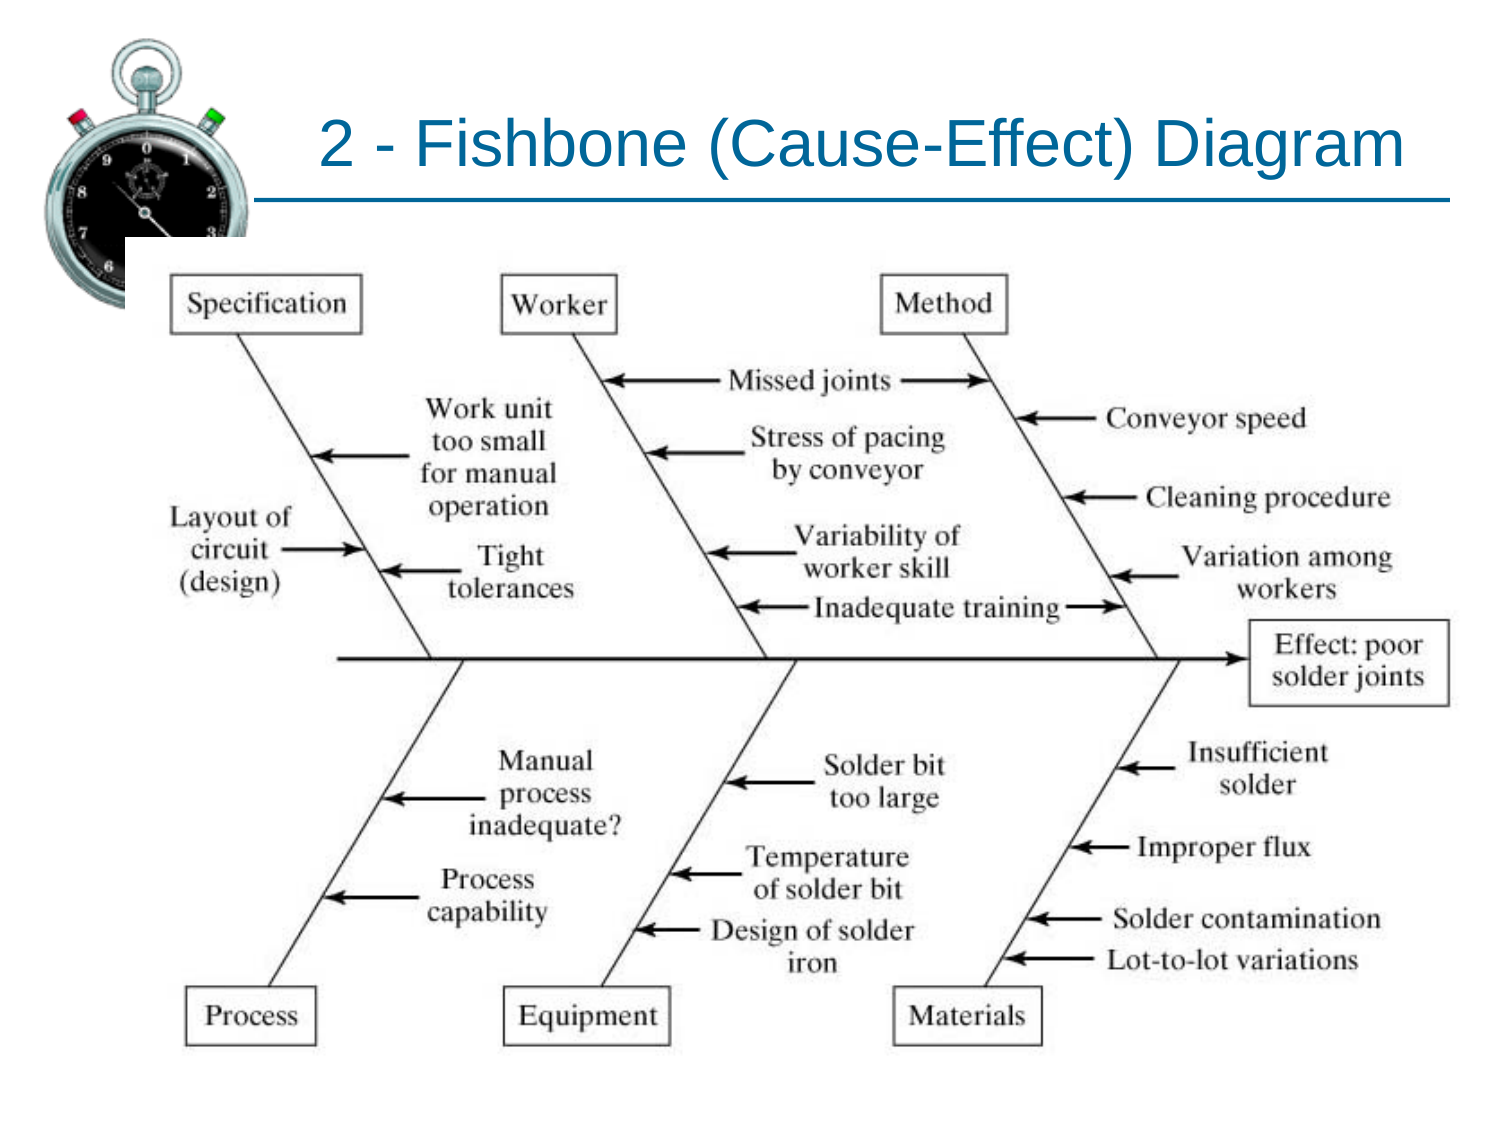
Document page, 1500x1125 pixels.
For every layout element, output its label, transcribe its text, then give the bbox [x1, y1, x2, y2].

picture [37, 37, 1463, 1100]
title 2 - Fishbone (Cause-Effect) Diagram [275, 37, 1450, 188]
